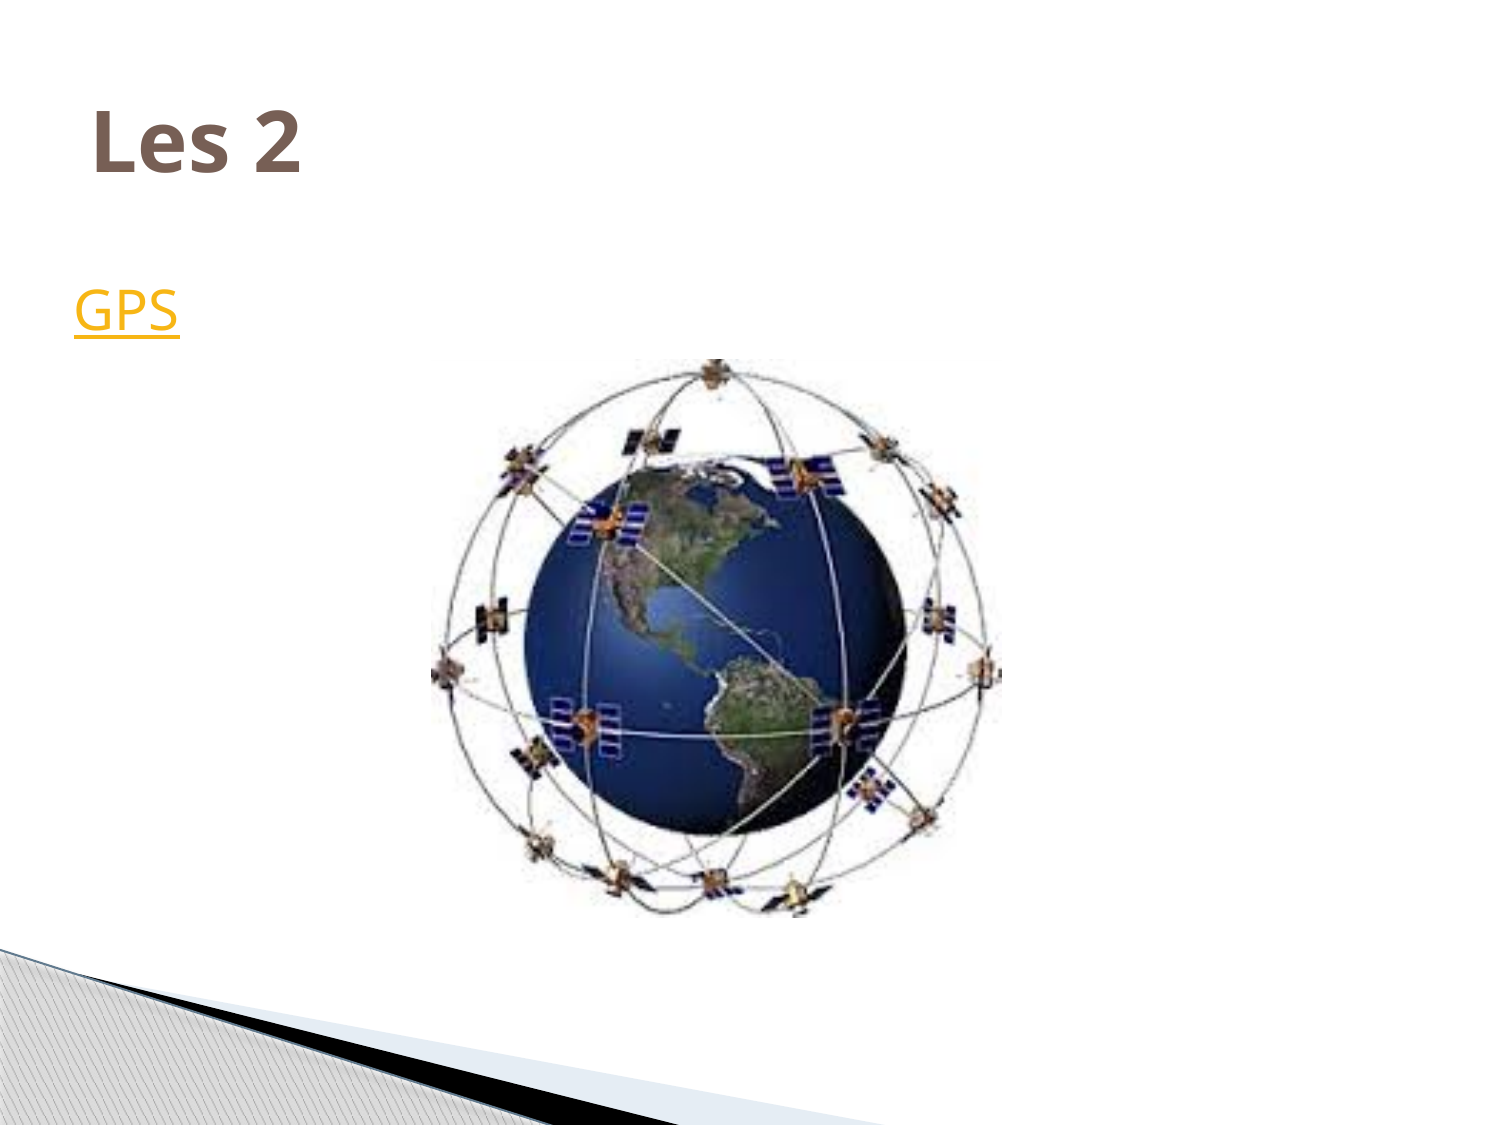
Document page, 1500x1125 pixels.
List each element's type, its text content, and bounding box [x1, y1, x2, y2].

picture [431, 358, 1002, 918]
title Les 2 [75, 45, 1425, 233]
list GPS [41, 267, 1392, 1010]
